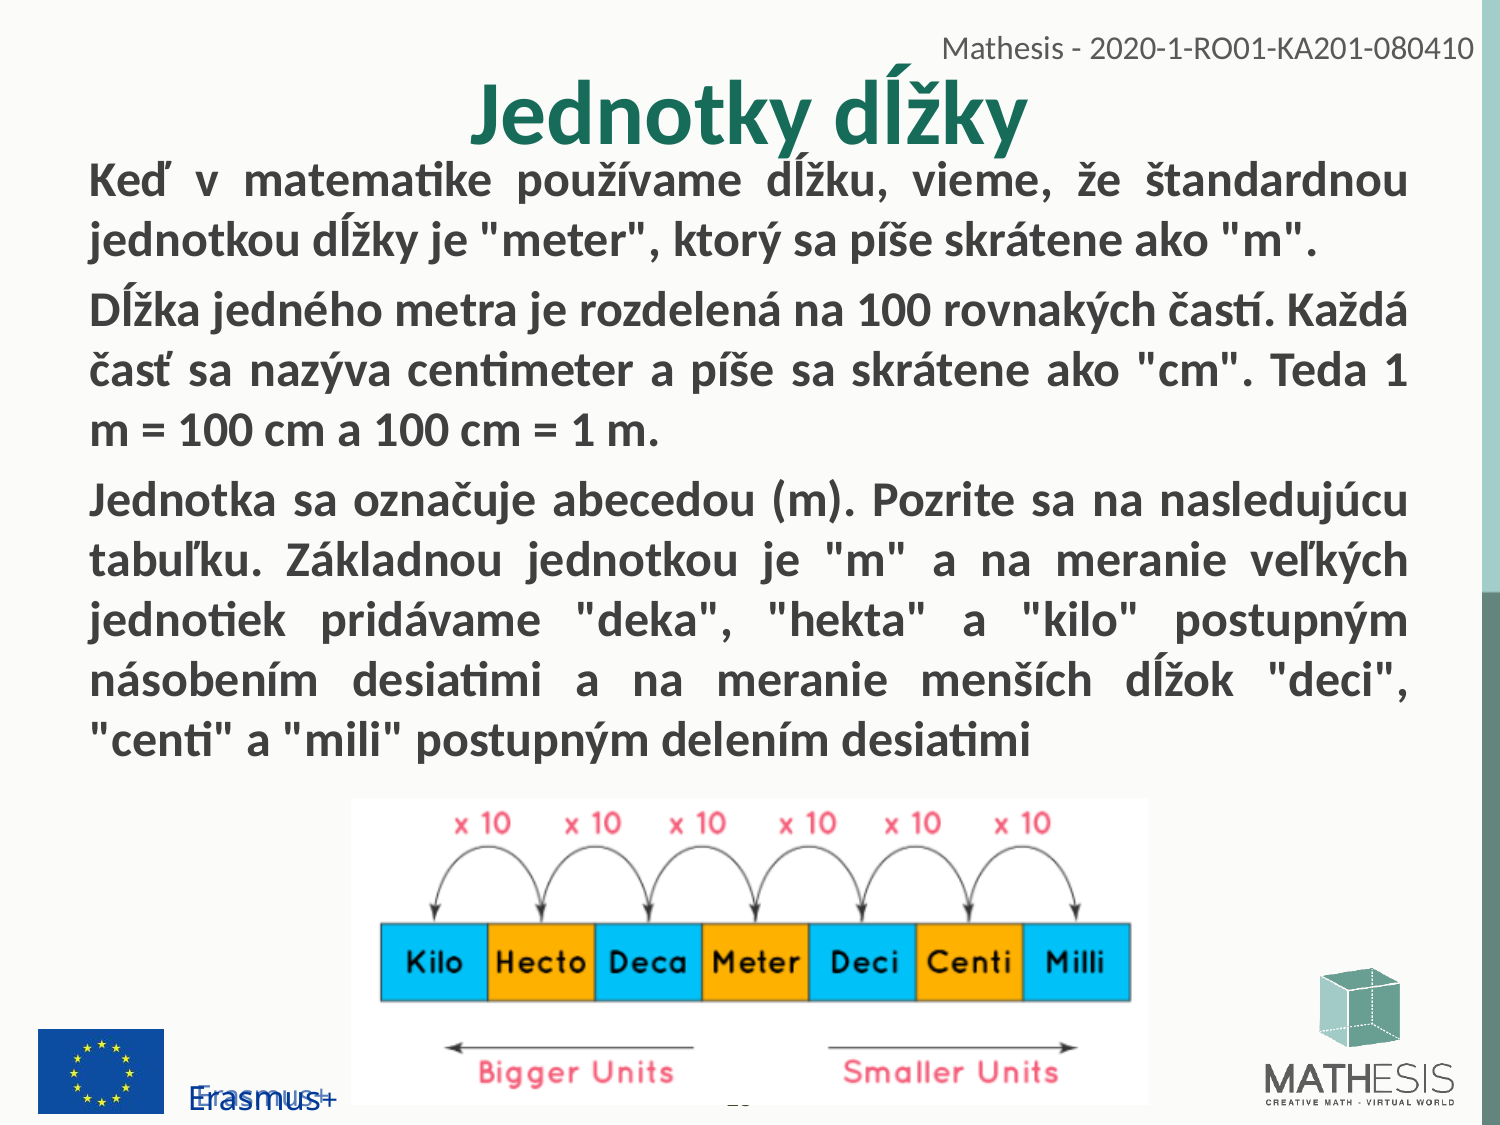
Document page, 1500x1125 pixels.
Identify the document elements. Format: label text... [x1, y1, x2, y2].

picture [351, 798, 1149, 1106]
list Keď v matematike používame dĺžku, vieme, že štandardnou jednotkou dĺžky je "meter", ktorý sa píše skrátene ako "m". Dĺžka jedného metra je rozdelená na 100 rovnakých častí. Každá časť sa nazýva centimeter a píše sa skrátene ako "cm". Teda 1 m = 100 cm a 100 cm = 1 m. Jednotka sa označuje abecedou (m). Pozrite sa na nasledujúcu tabuľku. Základnou jednotkou je "m" a na meranie veľkých jednotiek pridávame "deka", "hekta" a "kilo" postupným násobením desiatimi a na meranie menších dĺžok "deci", "centi" a "mili" postupným delením desiatimi [75, 139, 1425, 882]
title Jednotky dĺžky [75, 45, 1425, 139]
picture [38, 1029, 164, 1114]
